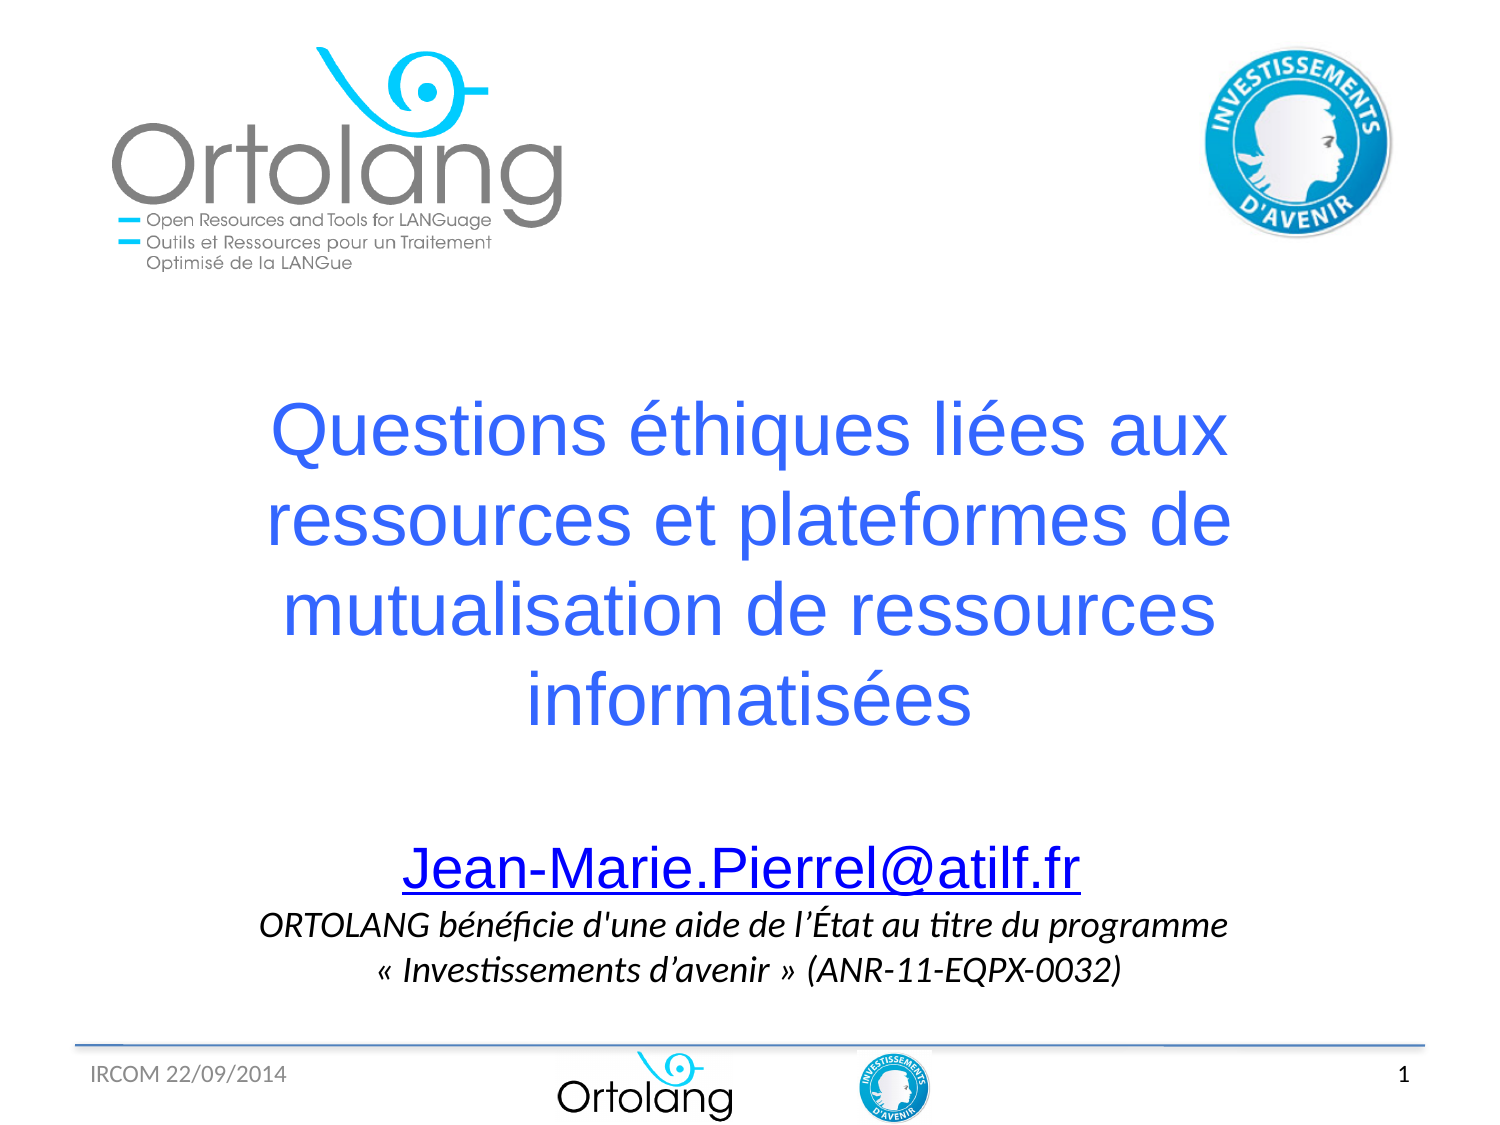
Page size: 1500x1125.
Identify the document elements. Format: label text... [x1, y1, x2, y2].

title Questions éthiques liées aux ressources et plateformes de mutualisation de ressources informatisées Jean-Marie.Pierrel@atilf.fr [112, 407, 1388, 873]
text_box ORTOLANG bénéficie d'une aide de l’État au titre du programme « Investissements d’avenir » (ANR-11-EQPX-0032) [72, 892, 1425, 998]
picture [857, 1050, 932, 1125]
picture [1199, 41, 1399, 243]
picture [112, 47, 563, 274]
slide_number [75, 1042, 425, 1103]
slide_number 1 [1074, 1042, 1425, 1103]
picture [555, 1050, 733, 1122]
